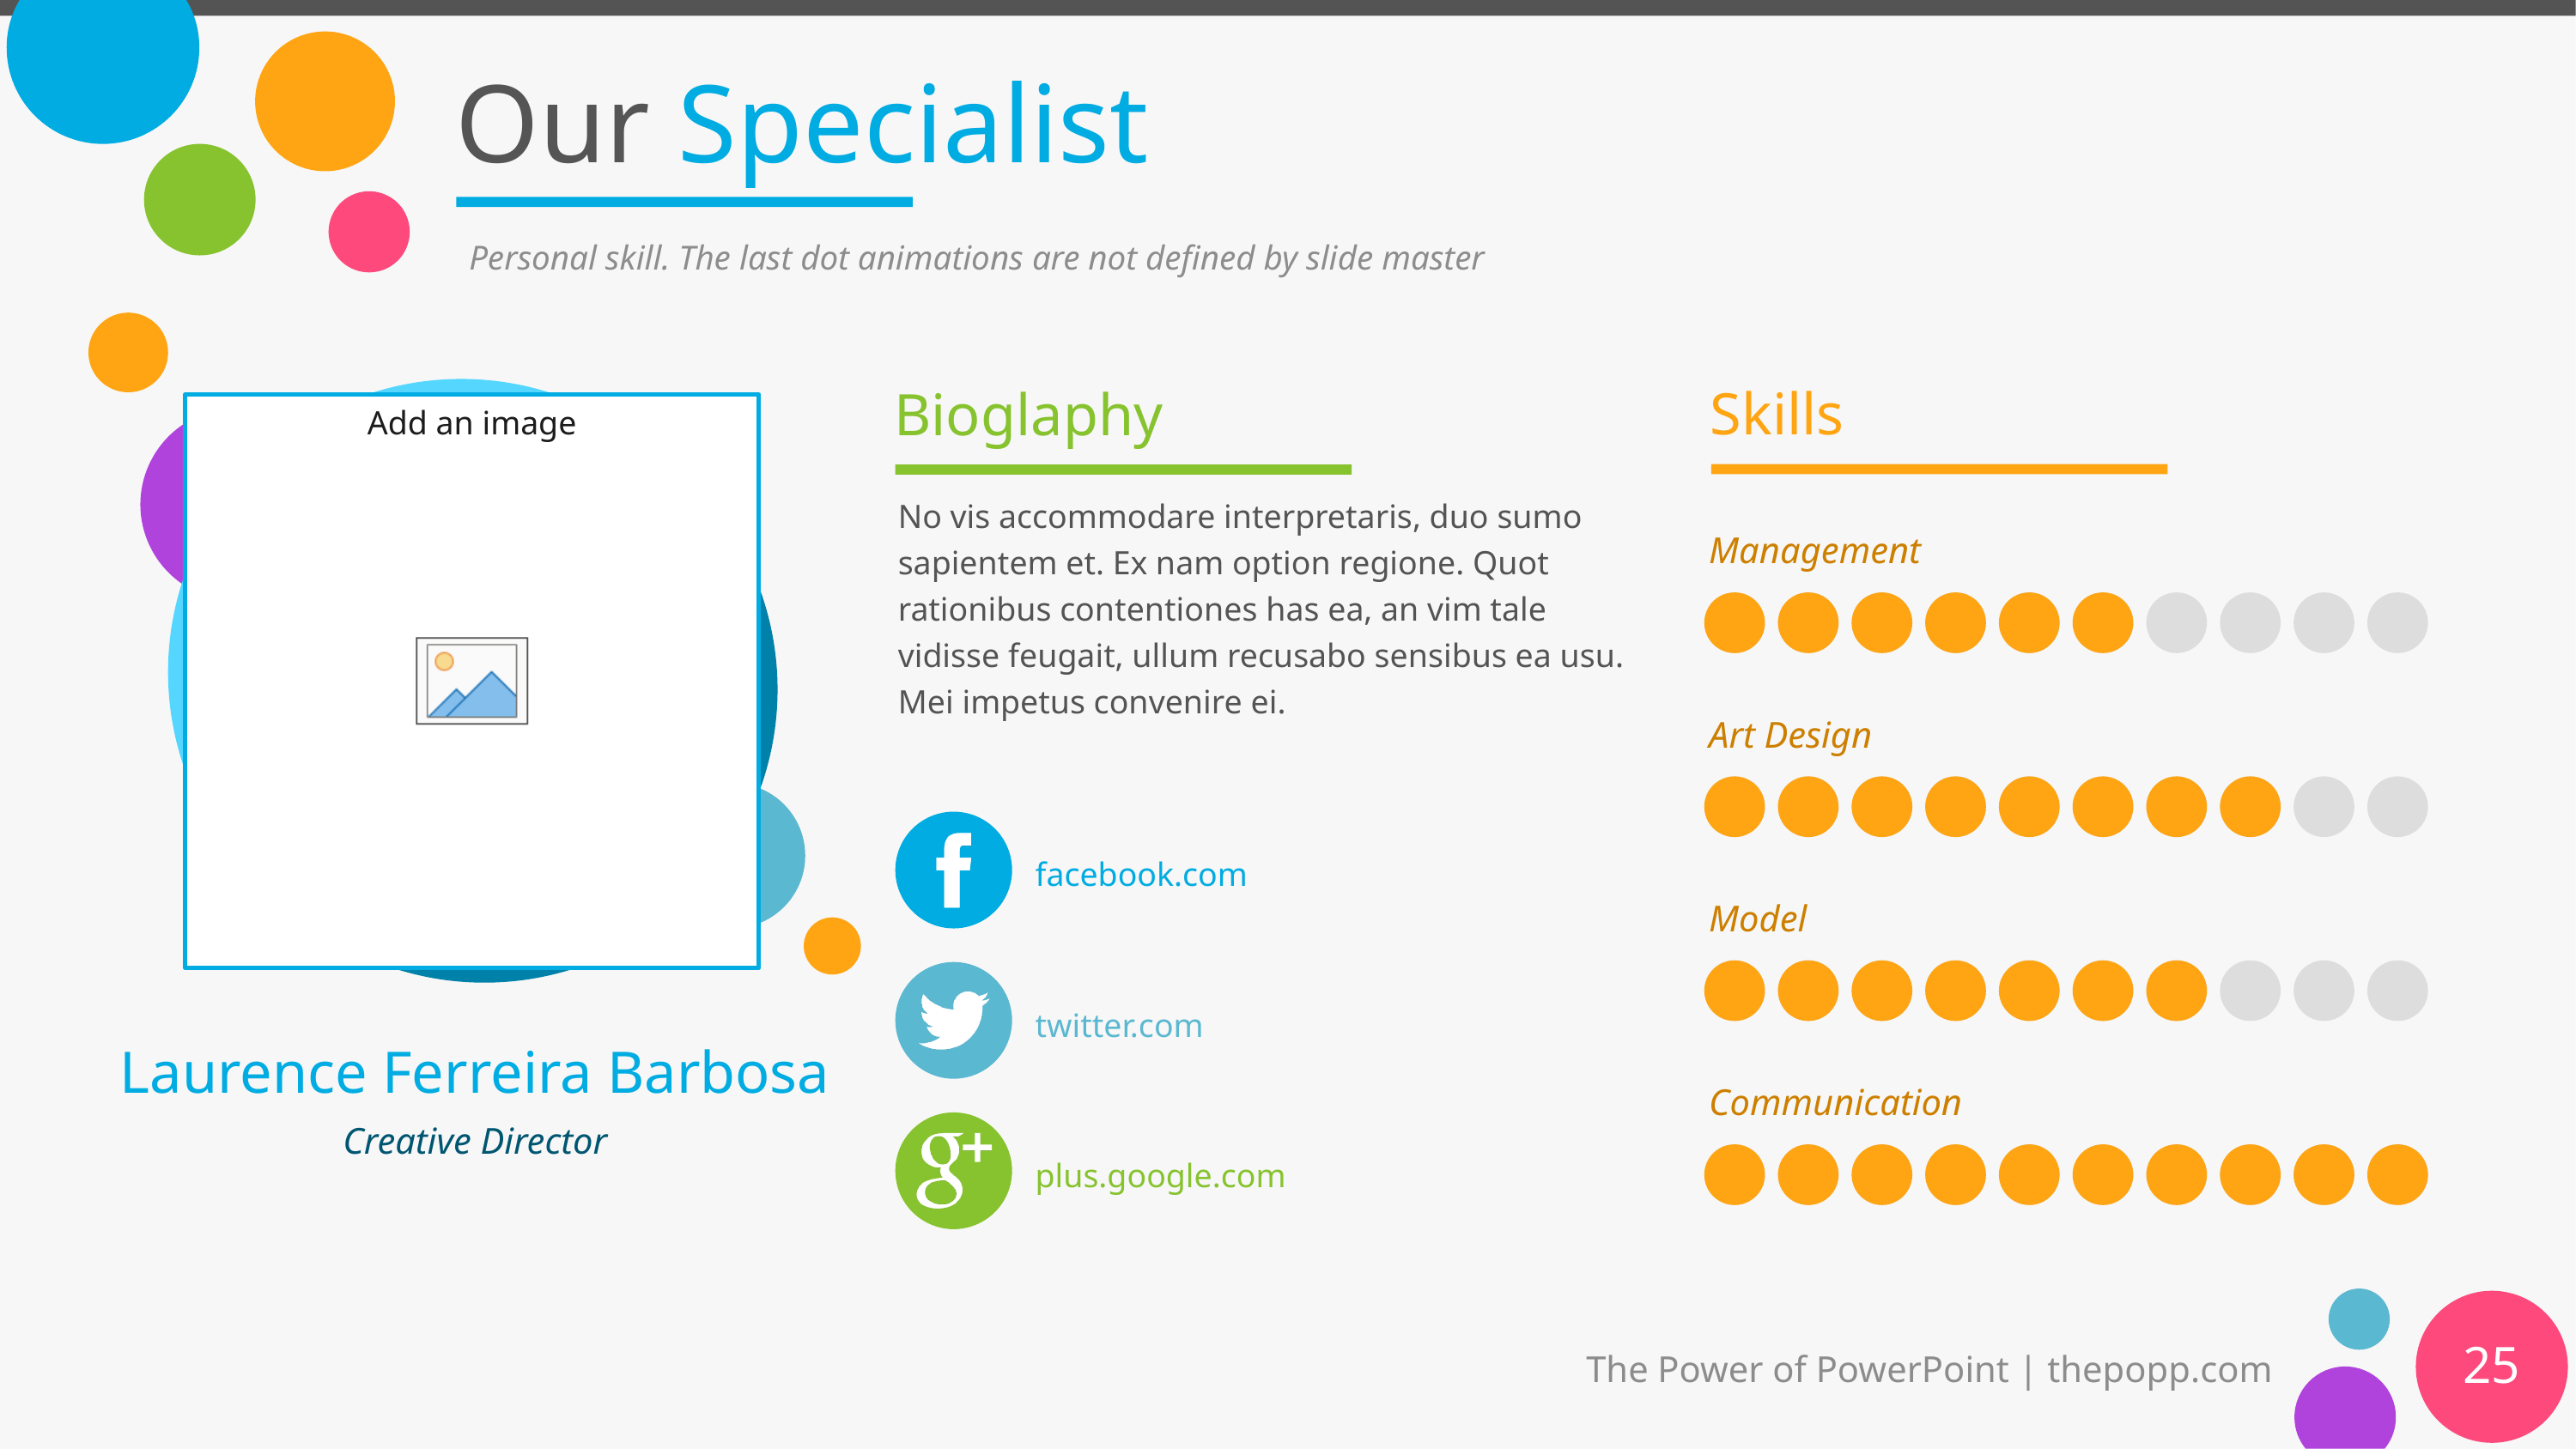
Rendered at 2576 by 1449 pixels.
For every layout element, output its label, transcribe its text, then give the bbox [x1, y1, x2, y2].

list Laurence Ferreira Barbosa [76, 1010, 874, 1113]
list Art Design [1686, 691, 2411, 773]
list Management [1686, 507, 2411, 589]
picture [188, 397, 756, 965]
list Creative Director [112, 1098, 838, 1179]
list Model [1686, 876, 2411, 957]
footer The Power of PowerPoint | thepopp.com [1479, 1332, 2296, 1410]
list Communication [1686, 1059, 2411, 1141]
picture [937, 834, 971, 907]
list Personal skill. The last dot animations are not defined by slide master [446, 217, 2465, 288]
list twitter.com [1012, 969, 1665, 1071]
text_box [1704, 1143, 2428, 1206]
picture [913, 979, 994, 1061]
list plus.google.com [1012, 1119, 1665, 1222]
list No vis accommodare interpretaris, duo sumo sapientem et. Ex nam option regione. Quot rationibus contentiones has ea, an vim tale vidisse feugait, ullum recusabo sensibus ea usu. Mei impetus convenire ei. [875, 476, 1662, 784]
list Skills [1686, 352, 2401, 454]
list Bioglaphy [871, 353, 1664, 455]
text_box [1704, 776, 2281, 838]
title Our Specialist [433, 34, 2454, 204]
list facebook.com [1012, 819, 1665, 921]
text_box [1704, 960, 2208, 1022]
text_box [1704, 591, 2134, 654]
picture [913, 1130, 994, 1212]
slide_number 25 [2415, 1328, 2568, 1406]
